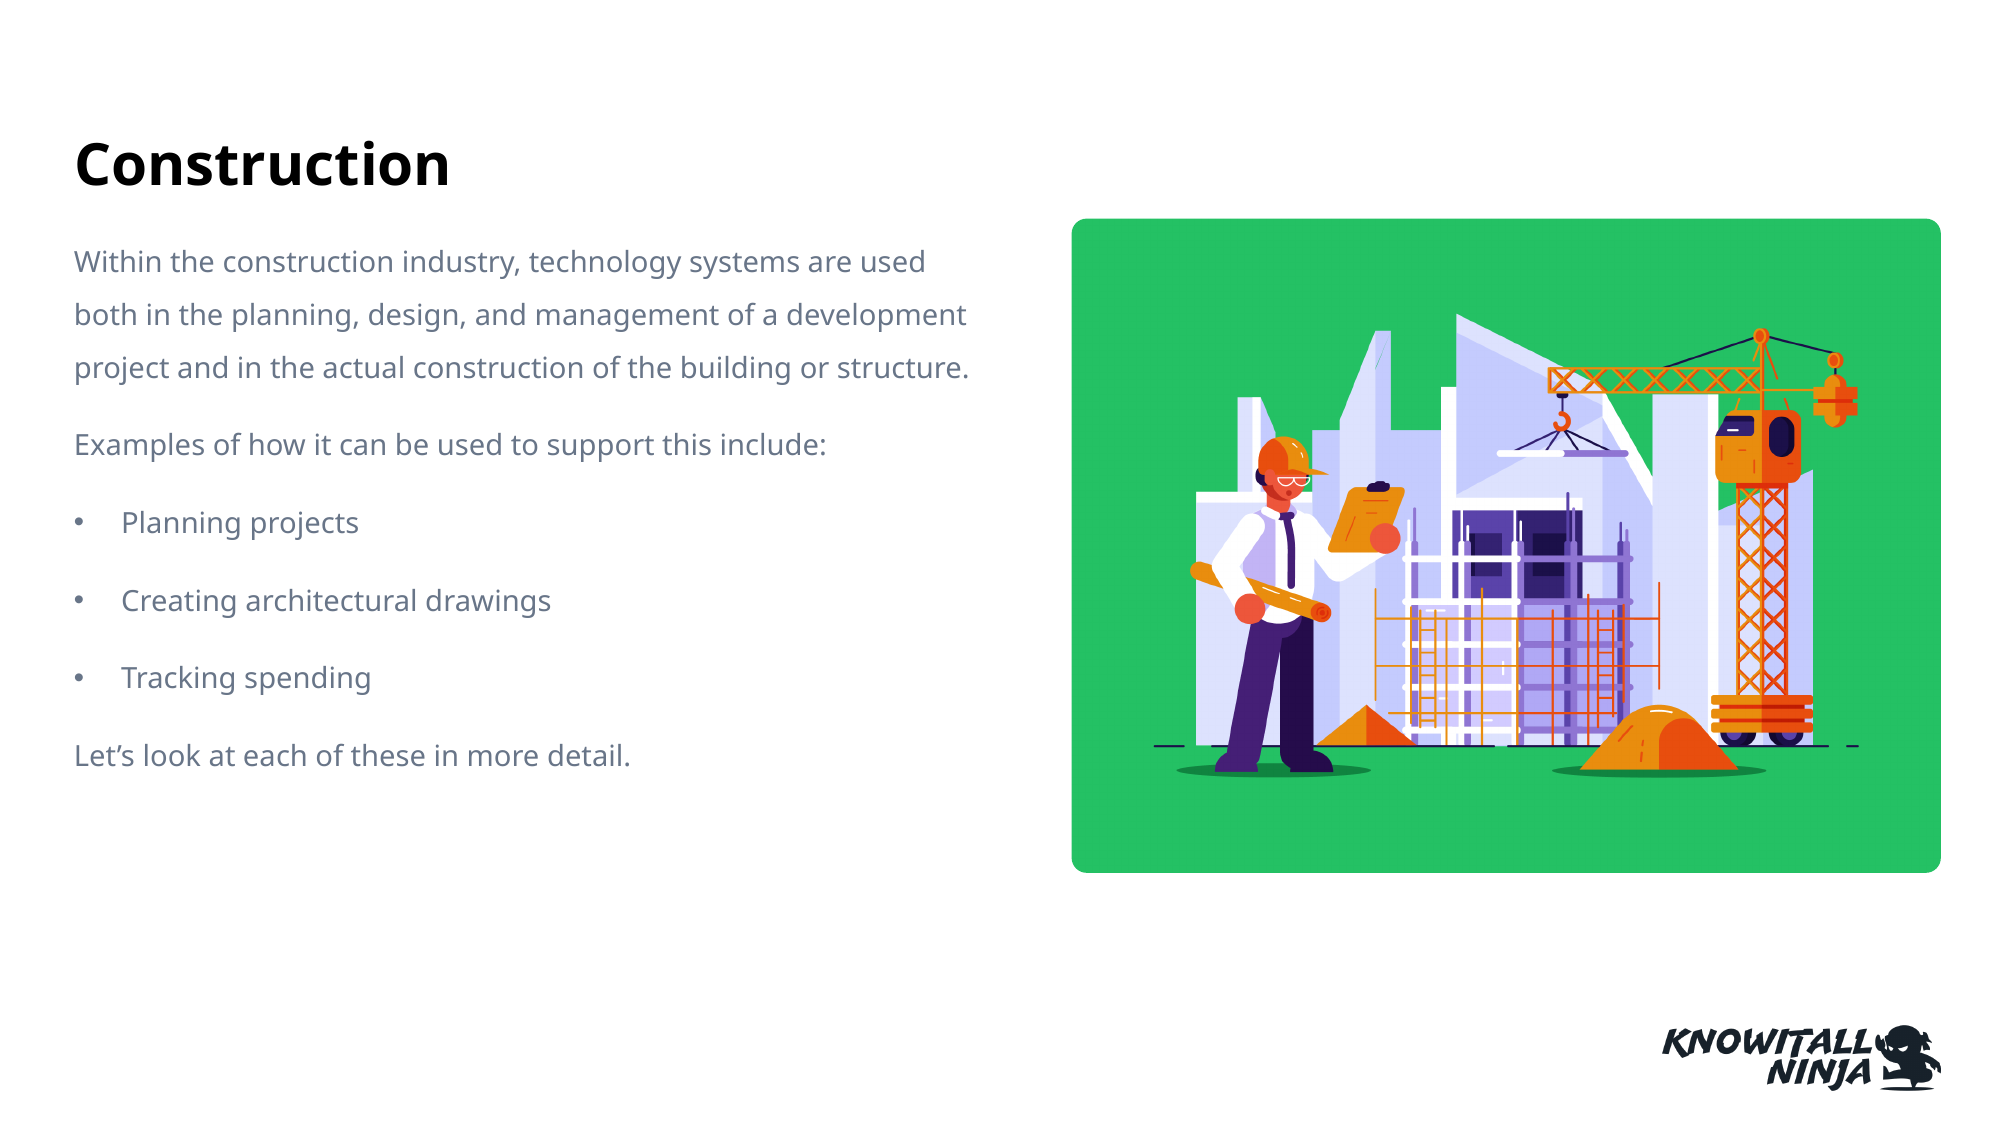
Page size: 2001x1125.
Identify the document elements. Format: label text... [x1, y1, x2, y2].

list Within the construction industry, technology systems are used both in the planning, design, and management of a development project and in the actual construction of the building or structure. Examples of how it can be used to support this include: Planning projects Creating architectural drawings Tracking spending Let’s look at each of these in more detail. [59, 218, 1000, 1091]
title Construction [59, 117, 1000, 206]
picture [1071, 218, 1942, 874]
picture [1662, 1025, 1941, 1091]
